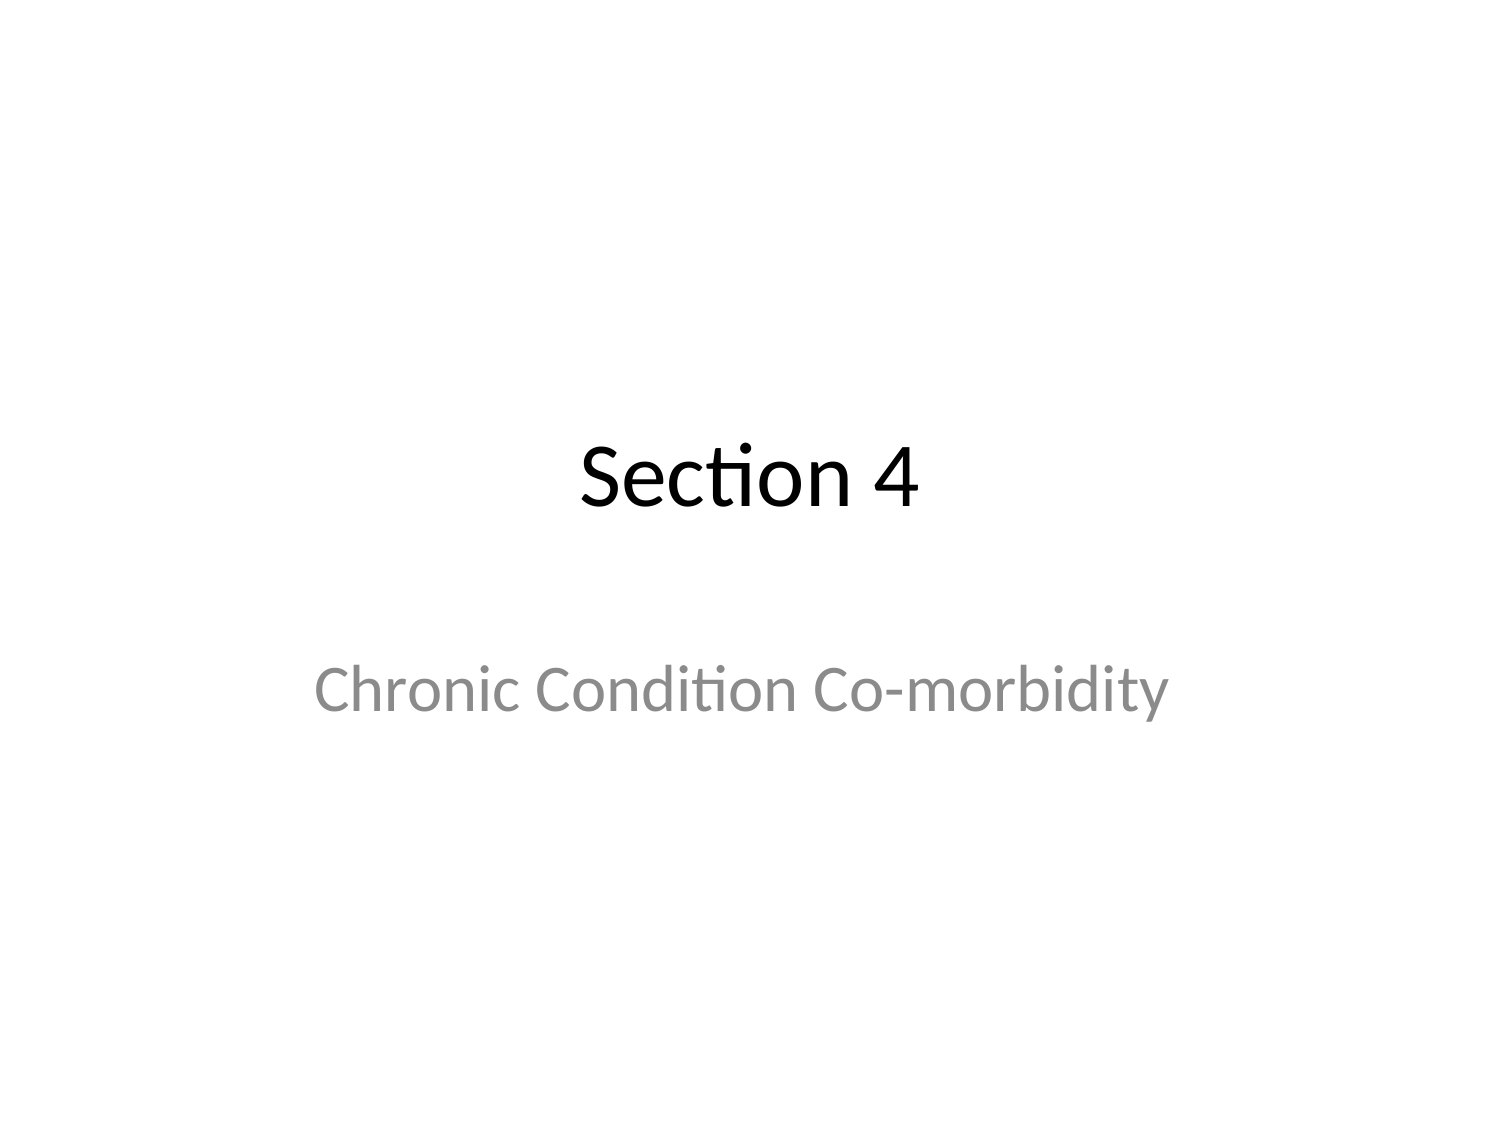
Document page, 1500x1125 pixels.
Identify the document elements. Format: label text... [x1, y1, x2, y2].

title Section 4 [112, 349, 1388, 591]
subtitle Chronic Condition Co-morbidity [225, 637, 1275, 925]
